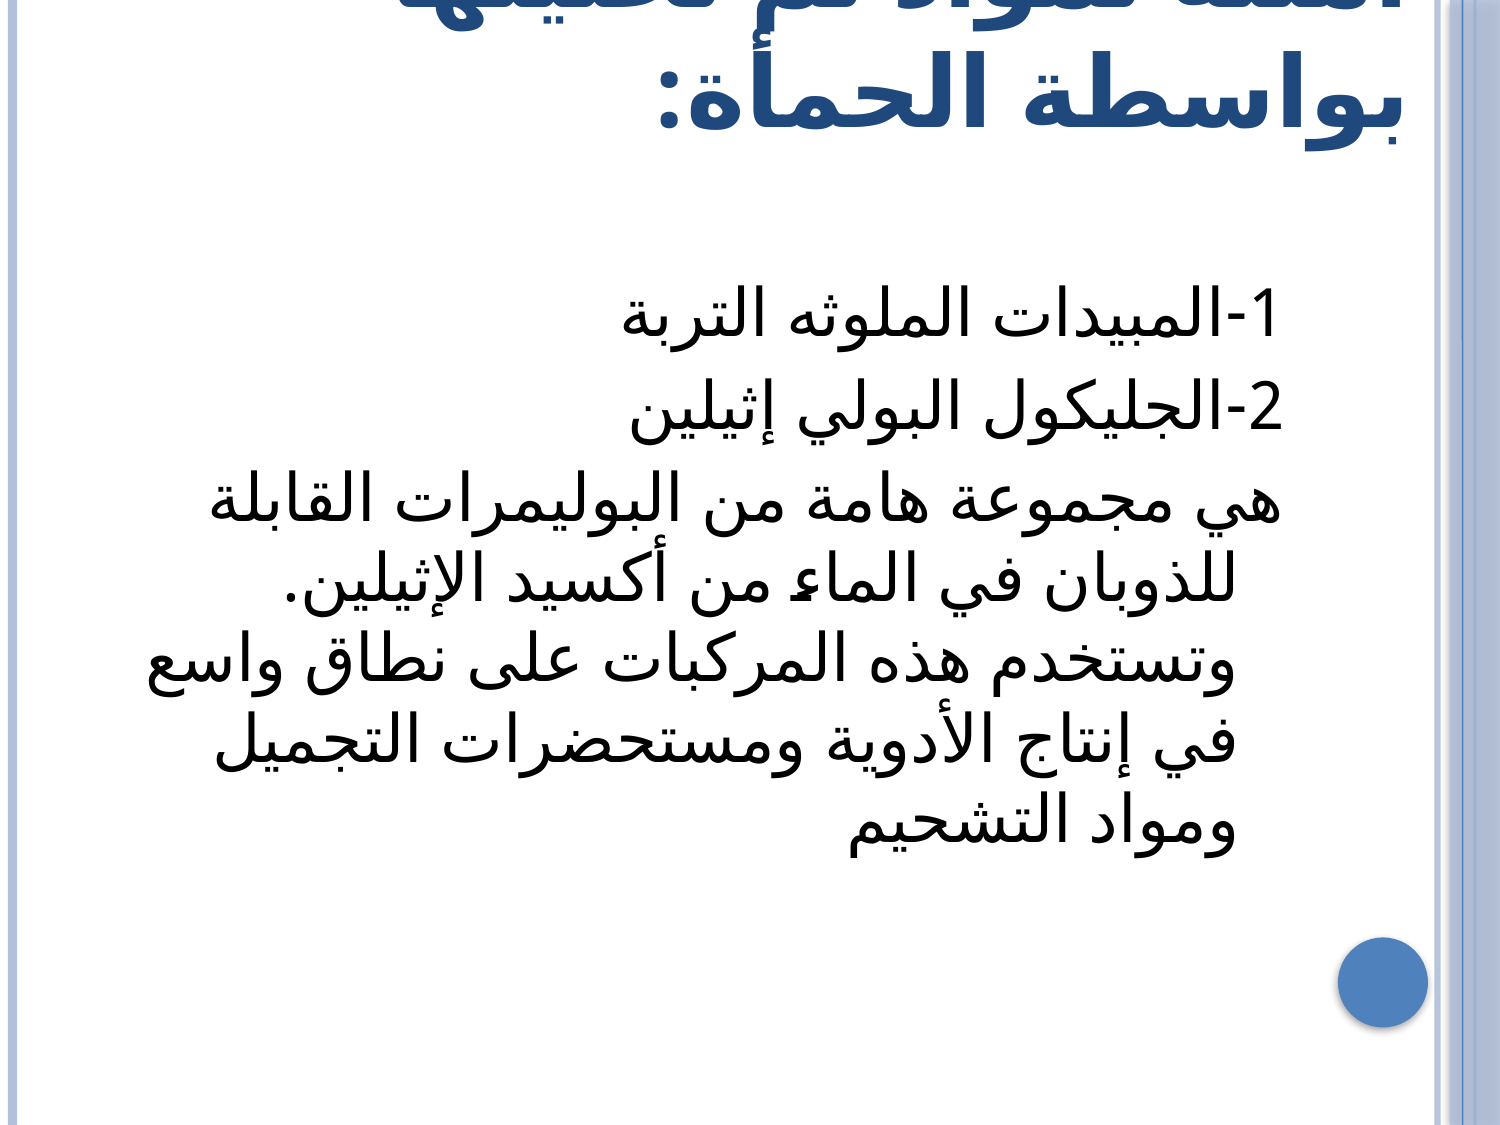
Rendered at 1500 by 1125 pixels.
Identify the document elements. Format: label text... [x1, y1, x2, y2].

list 1-المبيدات الملوثه التربة 2-الجليكول البولي إثيلين هي مجموعة هامة من البوليمرات القابلة للذوبان في الماء من أكسيد الإثيلين. وتستخدم هذه المركبات على نطاق واسع في إنتاج الأدوية ومستحضرات التجميل ومواد التشحيم [75, 262, 1300, 1062]
title امثلة لمواد تم تحليلها بواسطة الحمأة: [75, 87, 1425, 275]
